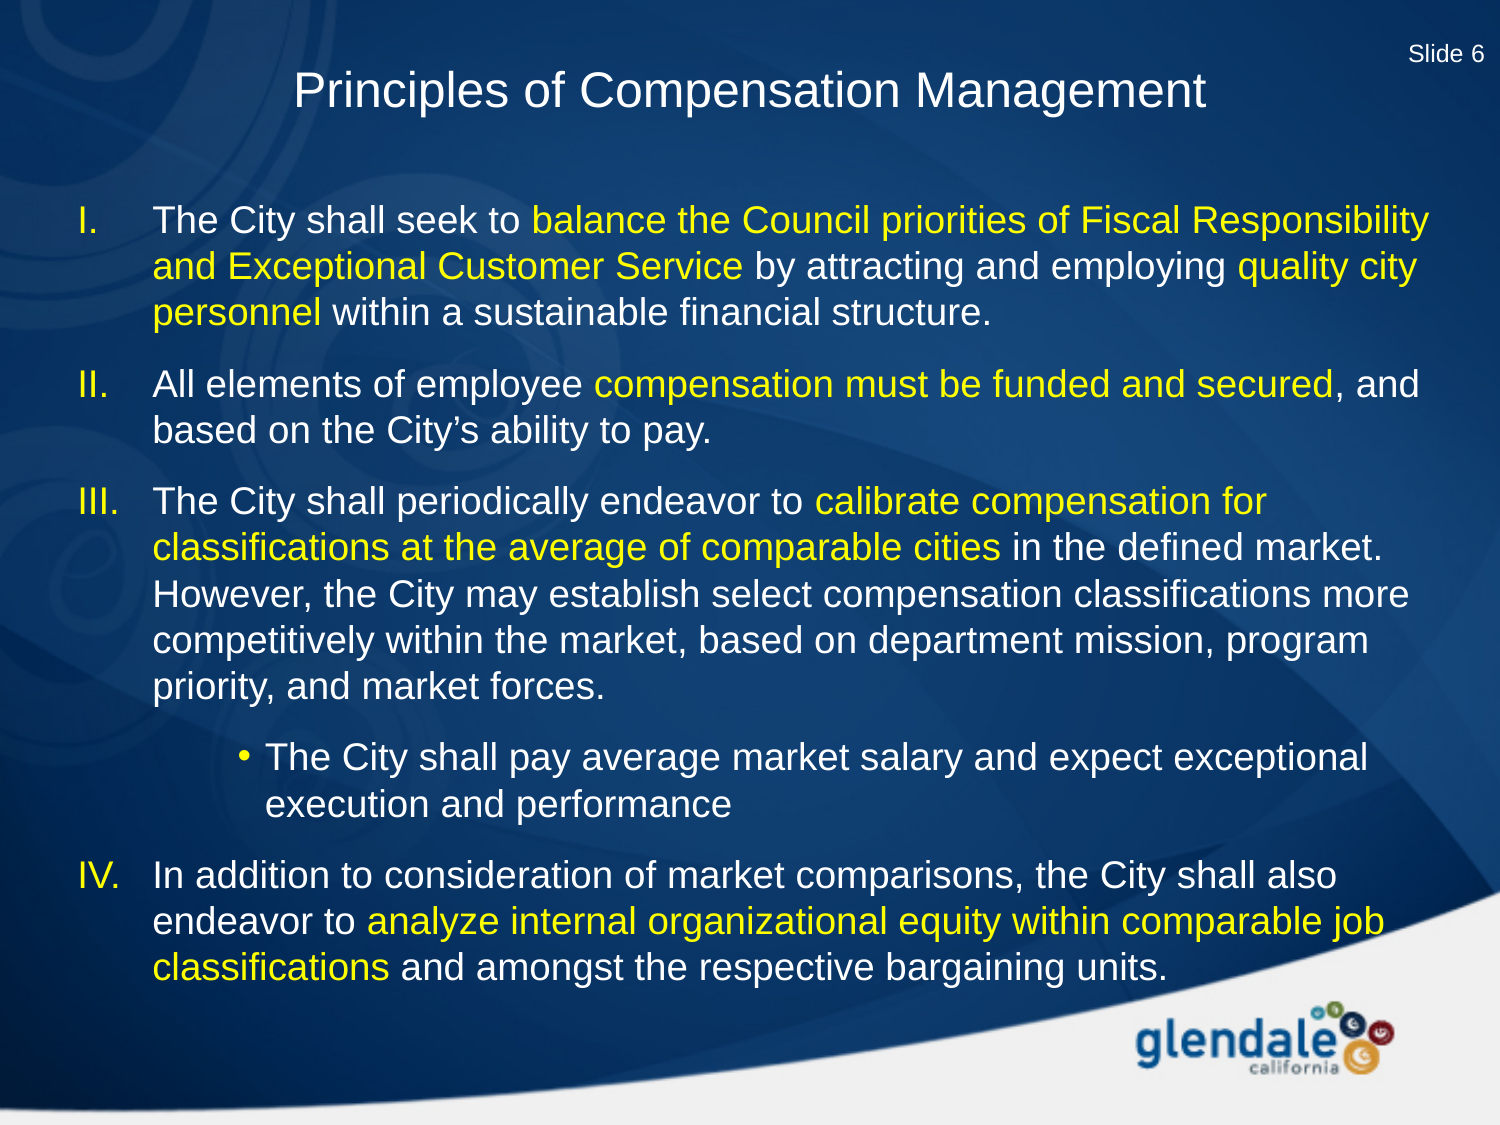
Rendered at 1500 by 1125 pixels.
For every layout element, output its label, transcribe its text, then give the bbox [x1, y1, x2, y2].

picture [0, 0, 1500, 1125]
text_box The City shall seek to balance the Council priorities of Fiscal Responsibility and Exceptional Customer Service by attracting and employing quality city personnel within a sustainable financial structure. All elements of employee compensation must be funded and secured, and based on the City’s ability to pay. The City shall periodically endeavor to calibrate compensation for classifications at the average of comparable cities in the defined market. However, the City may establish select compensation classifications more competitively within the market, based on department mission, program priority, and market forces. The City shall pay average market salary and expect exceptional execution and performance In addition to consideration of market comparisons, the City shall also endeavor to analyze internal organizational equity within comparable job classifications and amongst the respective bargaining units. [62, 187, 1450, 1068]
text_box Principles of Compensation Management [50, 37, 1450, 138]
slide_number Slide 6 [1149, 0, 1500, 75]
